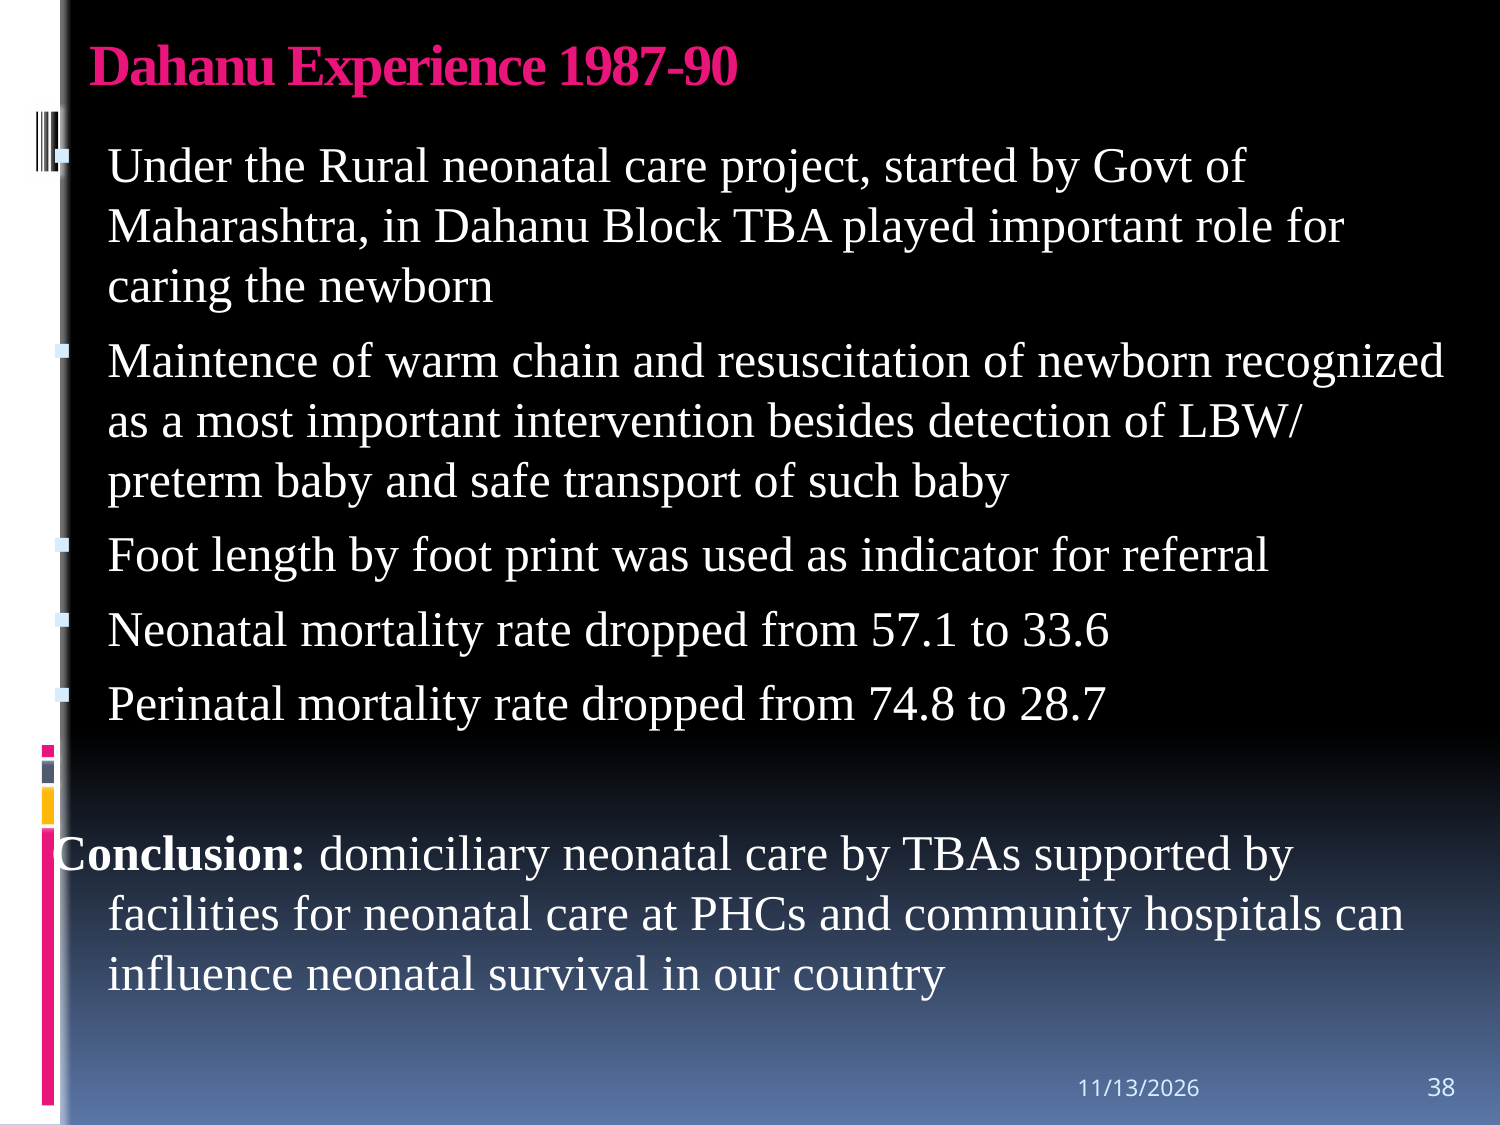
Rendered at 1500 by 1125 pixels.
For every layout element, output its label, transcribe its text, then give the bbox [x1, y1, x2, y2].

list Under the Rural neonatal care project, started by Govt of Maharashtra, in Dahanu Block TBA played important role for caring the newborn Maintence of warm chain and resuscitation of newborn recognized as a most important intervention besides detection of LBW/ preterm baby and safe transport of such baby Foot length by foot print was used as indicator for referral Neonatal mortality rate dropped from 57.1 to 33.6 Perinatal mortality rate dropped from 74.8 to 28.7 Conclusion: domiciliary neonatal care by TBAs supported by facilities for neonatal care at PHCs and community hospitals can influence neonatal survival in our country [24, 125, 1475, 1088]
title Dahanu Experience 1987-90 [75, 20, 1425, 113]
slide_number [1062, 1052, 1412, 1113]
slide_number 38 [1412, 1052, 1488, 1113]
